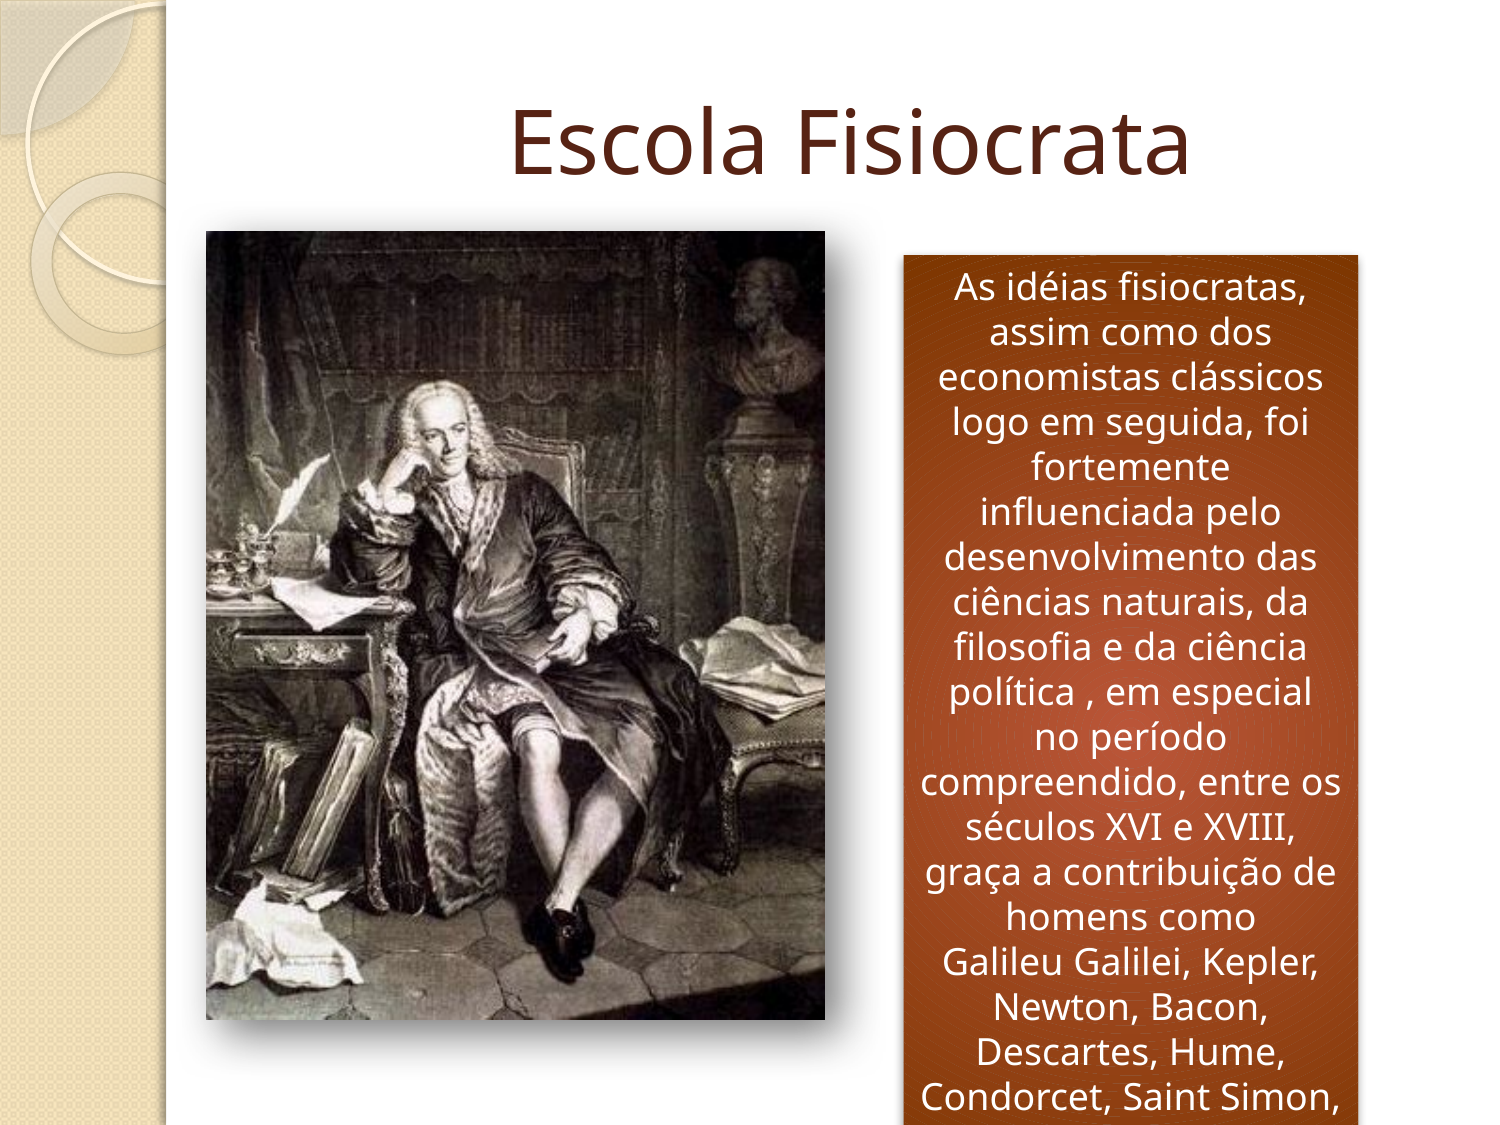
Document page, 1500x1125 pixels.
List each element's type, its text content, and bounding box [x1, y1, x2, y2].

text_box As idéias fisiocratas, assim como dos economistas clássicos logo em seguida, foi fortemente influenciada pelo desenvolvimento das ciências naturais, da filosofia e da ciência política , em especial no período compreendido, entre os séculos XVI e XVIII, graça a contribuição de homens como Galileu Galilei, Kepler, Newton, Bacon, Descartes, Hume, Condorcet, Saint Simon, e os iluministas, entre outros [903, 255, 1359, 1125]
title Escola Fisiocrata [235, 45, 1466, 233]
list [206, 231, 826, 1020]
